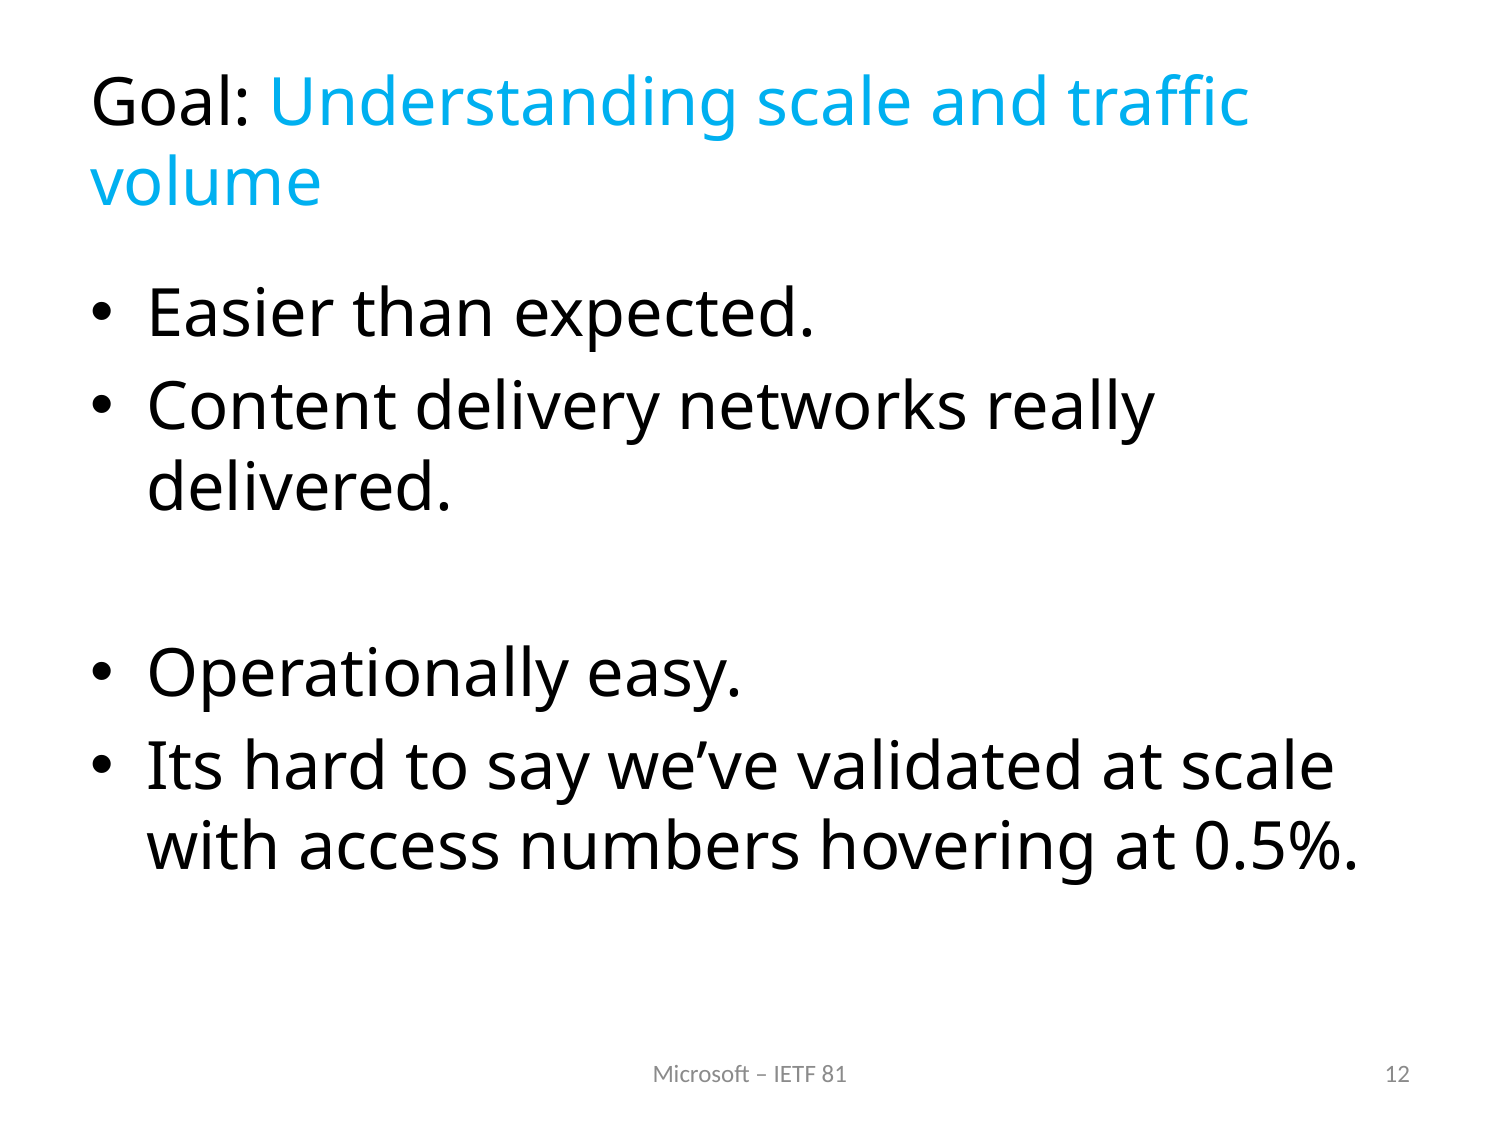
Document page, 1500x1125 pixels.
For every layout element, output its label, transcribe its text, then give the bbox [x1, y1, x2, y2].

title Goal: Understanding scale and traffic volume [75, 45, 1425, 233]
list Easier than expected. Content delivery networks really delivered. Operationally easy. Its hard to say we’ve validated at scale with access numbers hovering at 0.5%. [75, 262, 1425, 1005]
slide_number 12 [1074, 1042, 1425, 1103]
footer Microsoft – IETF 81 [512, 1042, 988, 1103]
